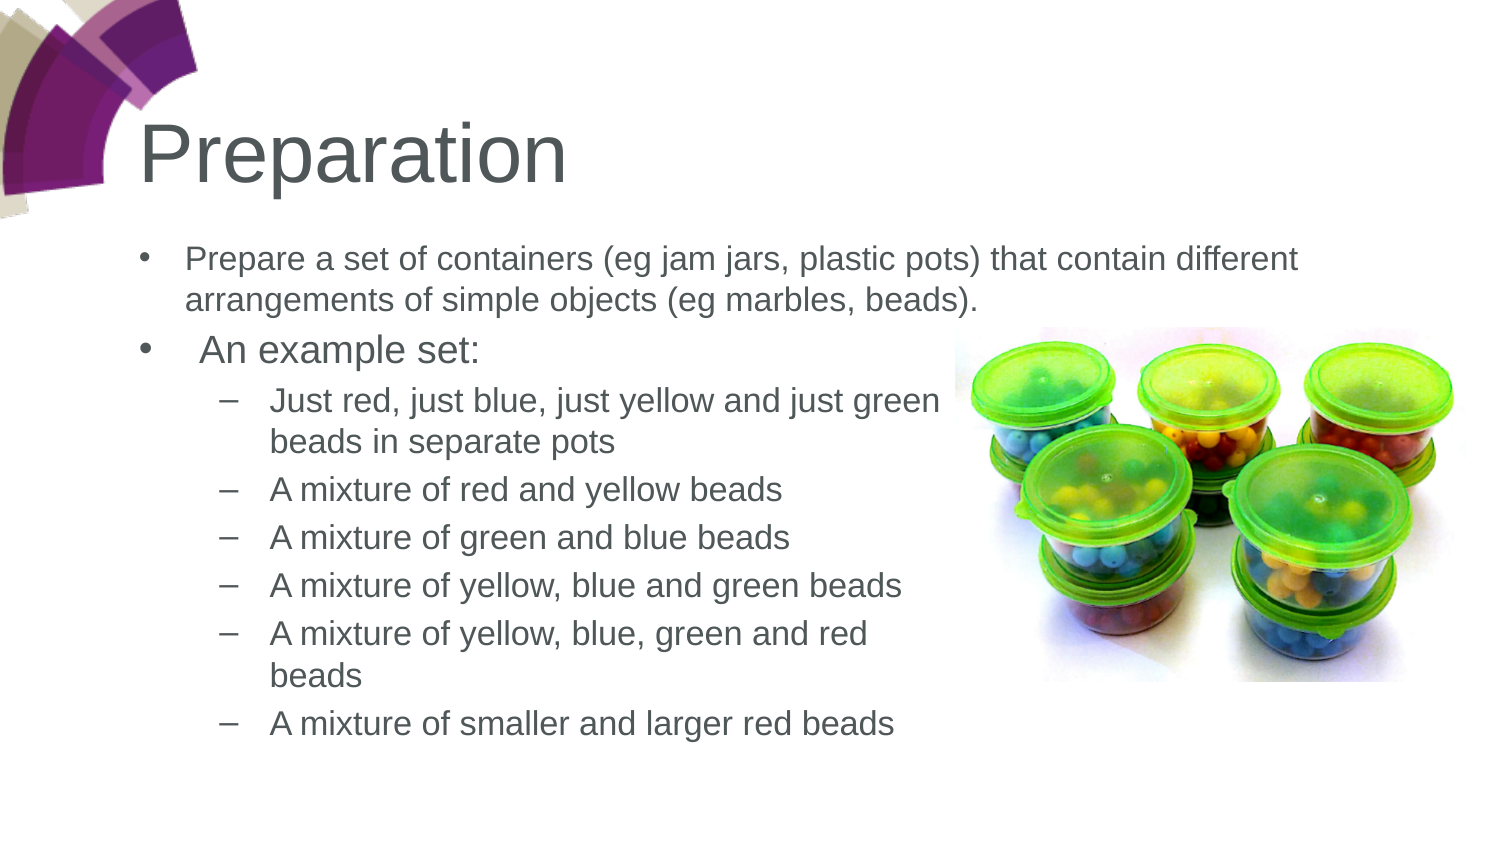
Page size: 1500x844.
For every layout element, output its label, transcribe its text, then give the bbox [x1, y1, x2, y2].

picture [0, 0, 209, 226]
text_box An example set: Just red, just blue, just yellow and just green beads in separate pots A mixture of red and yellow beads A mixture of green and blue beads A mixture of yellow, blue and green beads A mixture of yellow, blue, green and red beads A mixture of smaller and larger red beads [123, 316, 956, 753]
picture [955, 327, 1466, 683]
list Prepare a set of containers (eg jam jars, plastic pots) that contain different arrangements of simple objects (eg marbles, beads). [123, 228, 1412, 325]
title Preparation [123, 79, 1412, 220]
